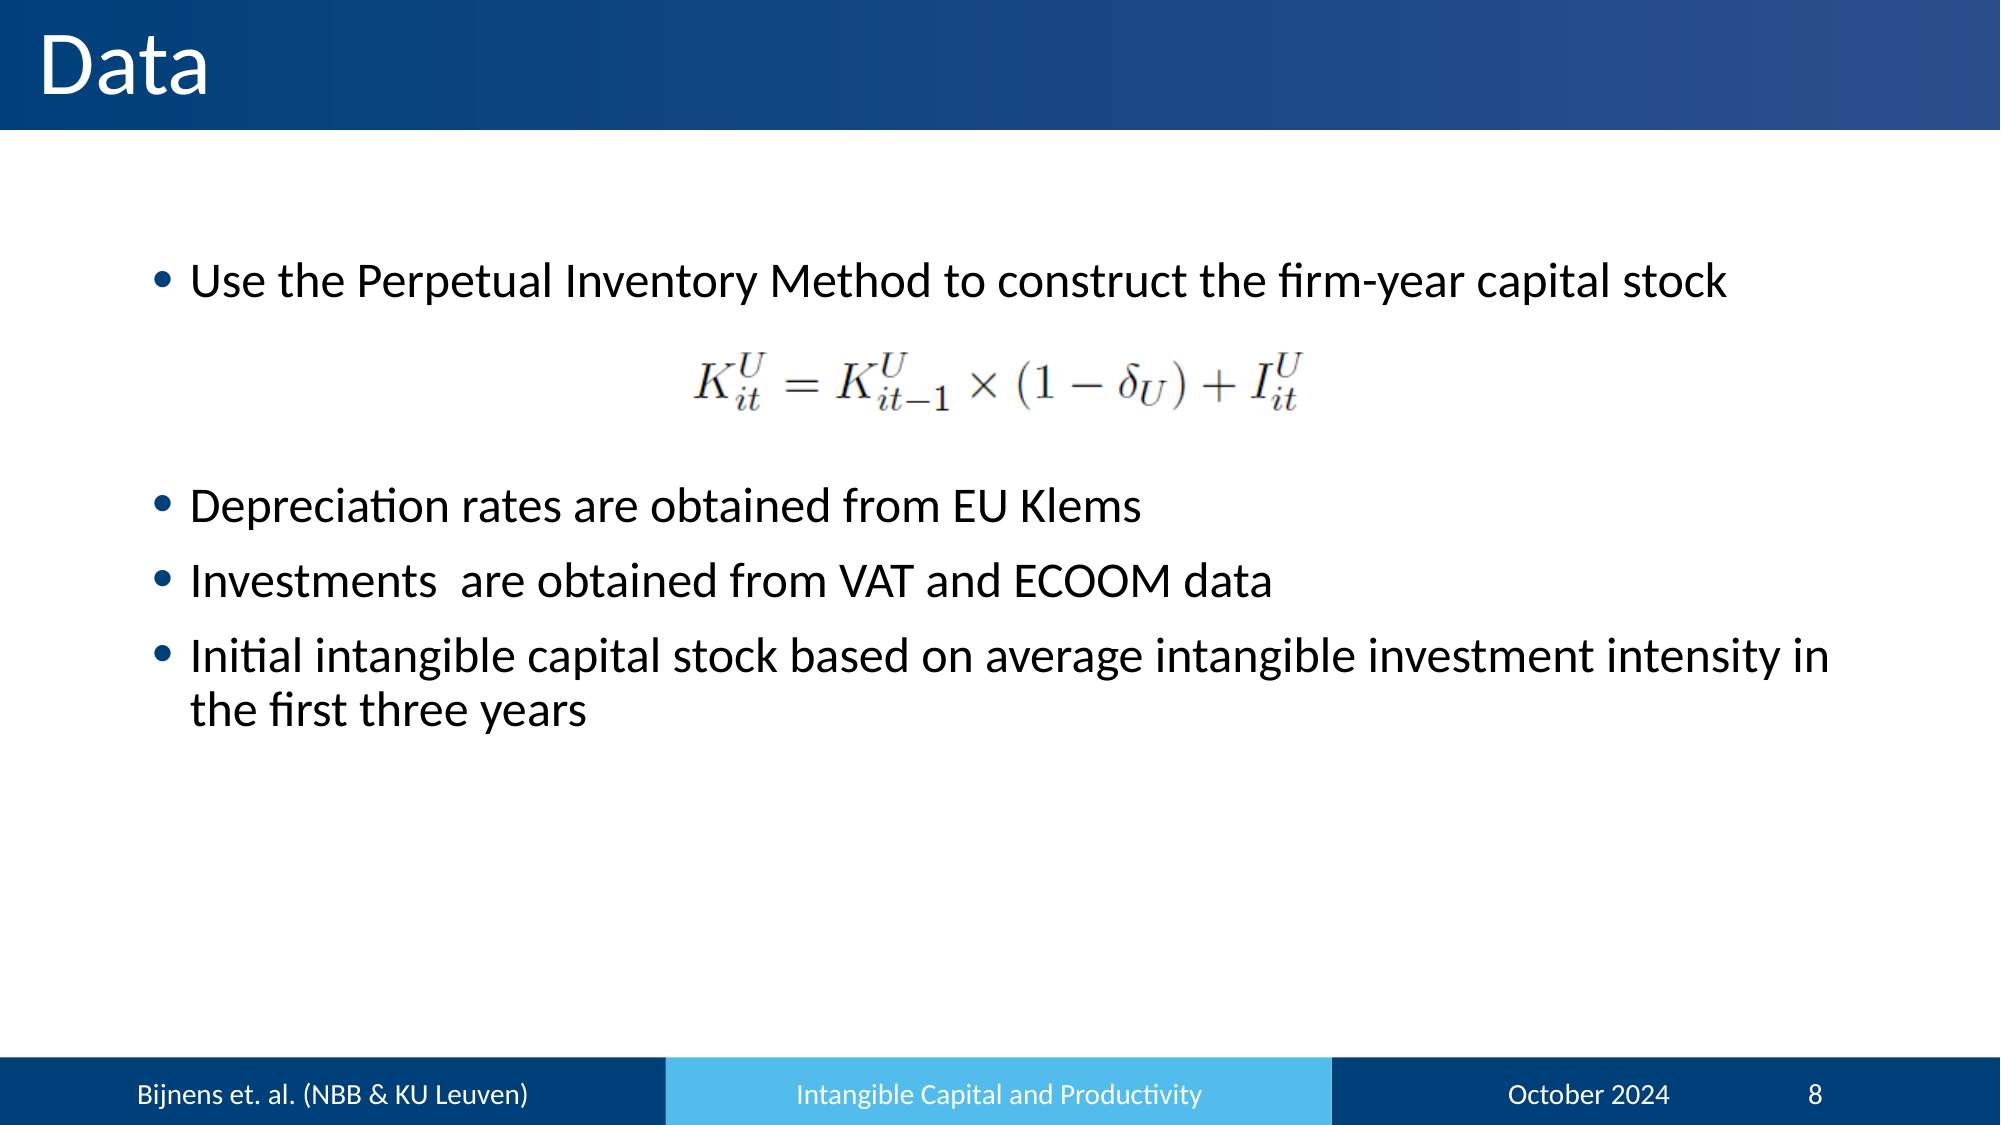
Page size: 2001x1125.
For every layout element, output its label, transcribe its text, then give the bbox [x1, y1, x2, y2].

text_box Intangible Capital and Productivity [666, 1067, 1332, 1118]
picture [628, 318, 1370, 436]
text_box October 2024 8 [1332, 1067, 1999, 1118]
text_box Bijnens et. al. (NBB & KU Leuven) [0, 1067, 666, 1118]
title Data [0, 0, 2000, 130]
